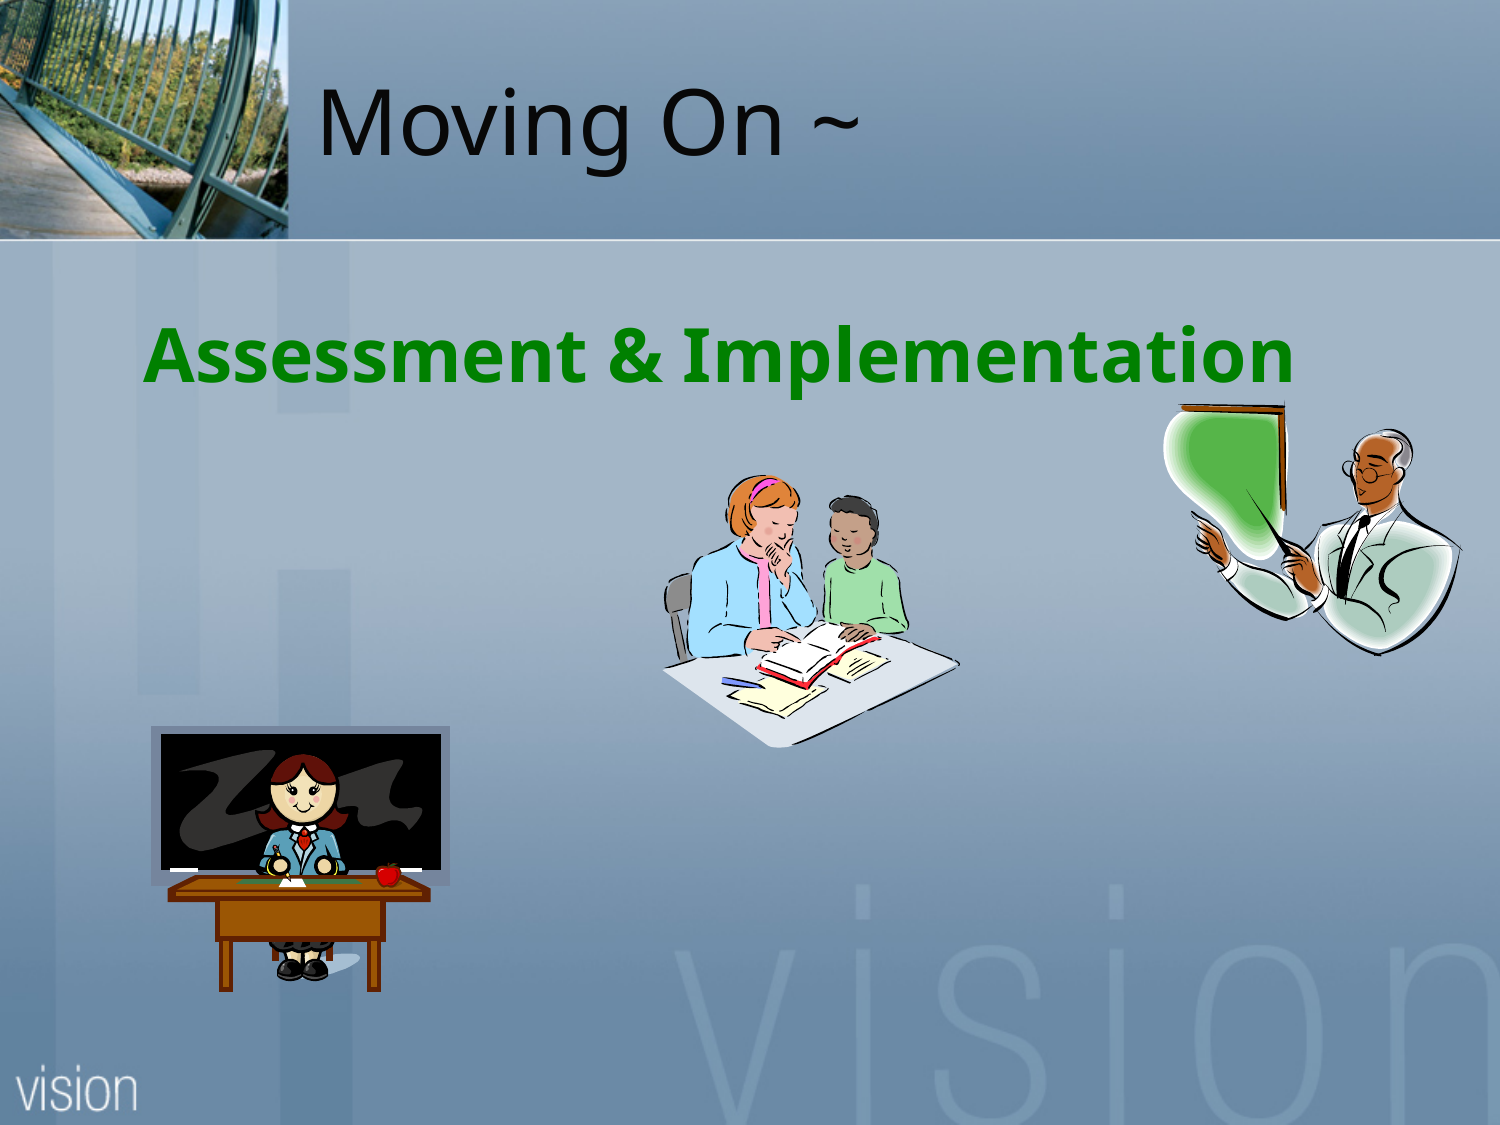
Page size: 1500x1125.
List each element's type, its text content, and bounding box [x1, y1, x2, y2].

text_box Assessment & Implementation [128, 299, 1332, 405]
title Moving On ~ [299, 30, 1462, 207]
picture [0, 0, 1500, 1125]
